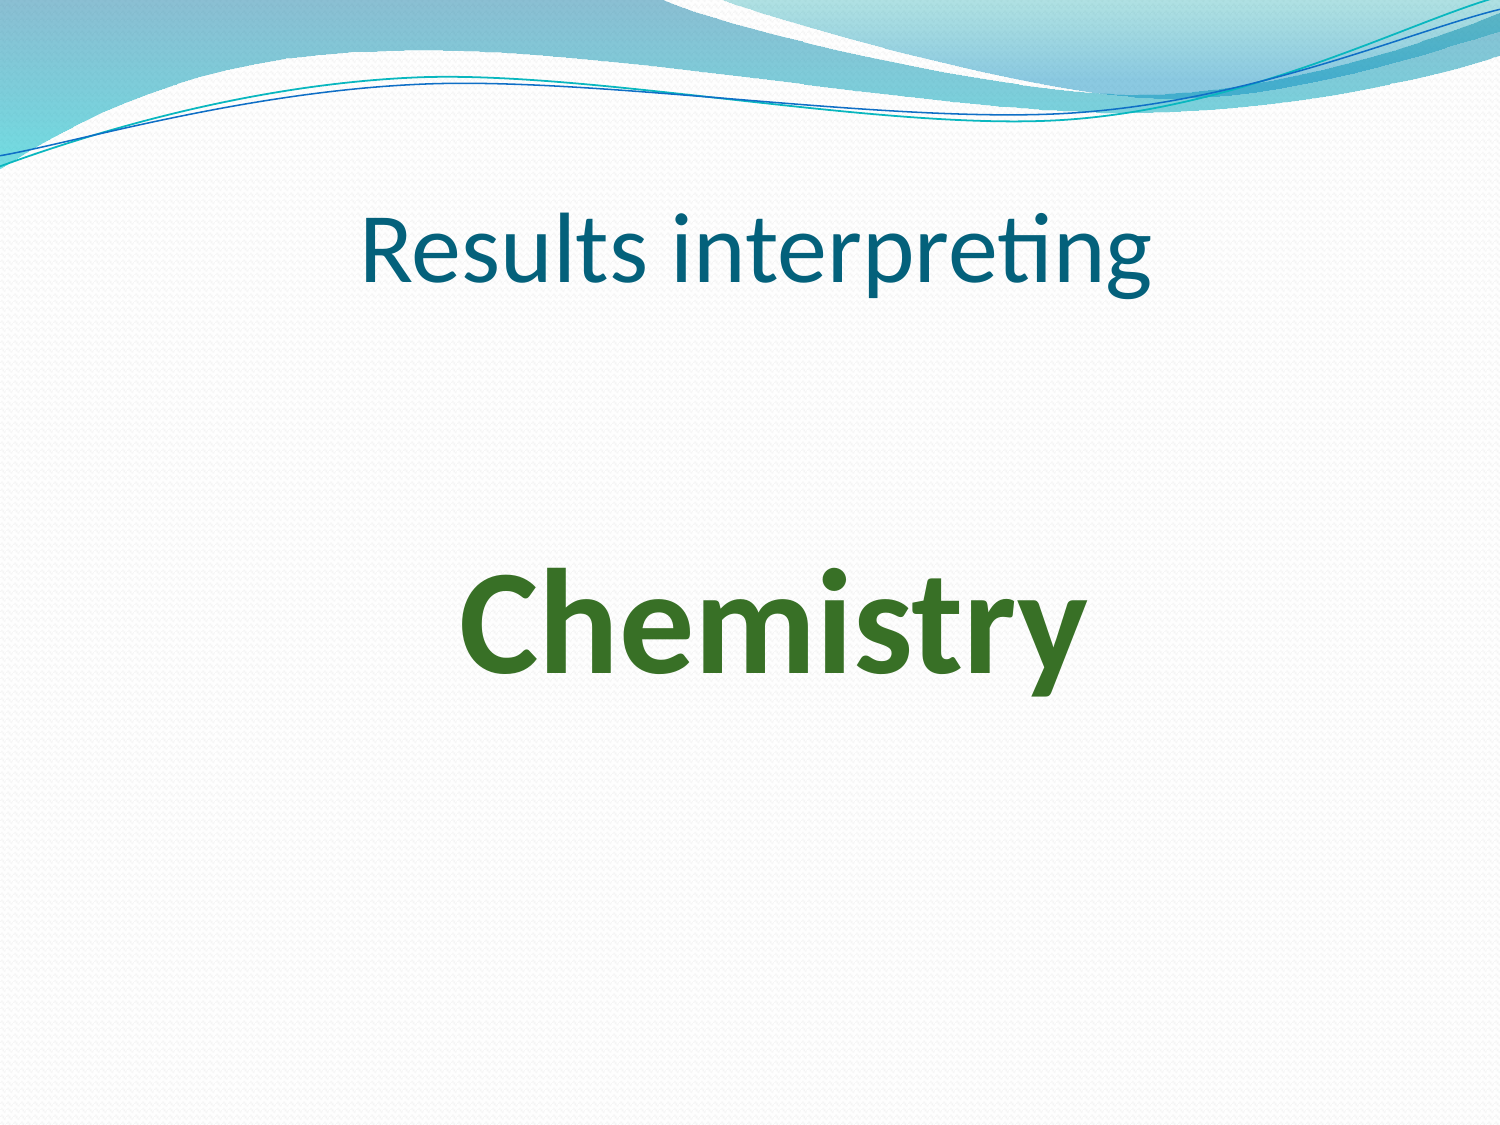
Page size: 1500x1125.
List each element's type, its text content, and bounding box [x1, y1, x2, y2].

title Results interpreting [75, 115, 1438, 303]
text_box Chemistry [444, 515, 1104, 711]
